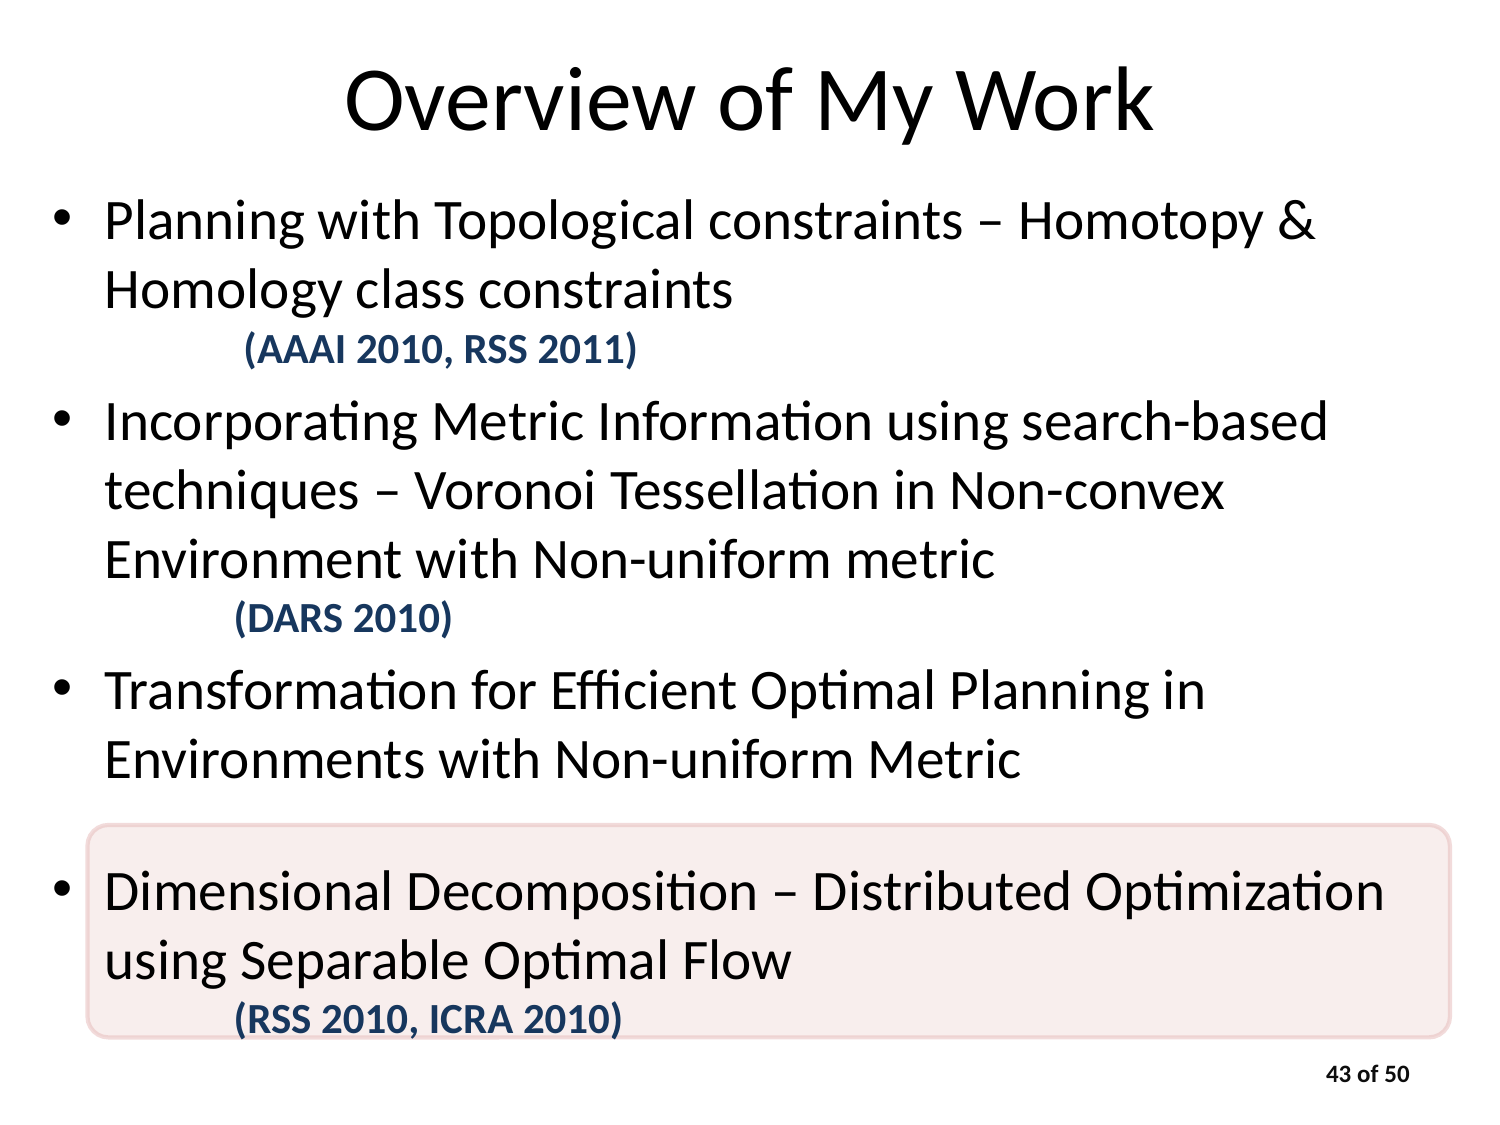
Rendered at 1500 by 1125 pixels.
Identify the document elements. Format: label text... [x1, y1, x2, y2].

title Overview of My Work [75, 0, 1425, 174]
list Planning with Topological constraints – Homotopy & Homology class constraints (AAAI 2010, RSS 2011) Incorporating Metric Information using search-based techniques – Voronoi Tessellation in Non-convex Environment with Non-uniform metric (DARS 2010) Transformation for Efficient Optimal Planning in Environments with Non-uniform Metric Dimensional Decomposition – Distributed Optimization using Separable Optimal Flow (RSS 2010, ICRA 2010) [37, 174, 1463, 1055]
slide_number 43 of 50 [1074, 1042, 1425, 1103]
